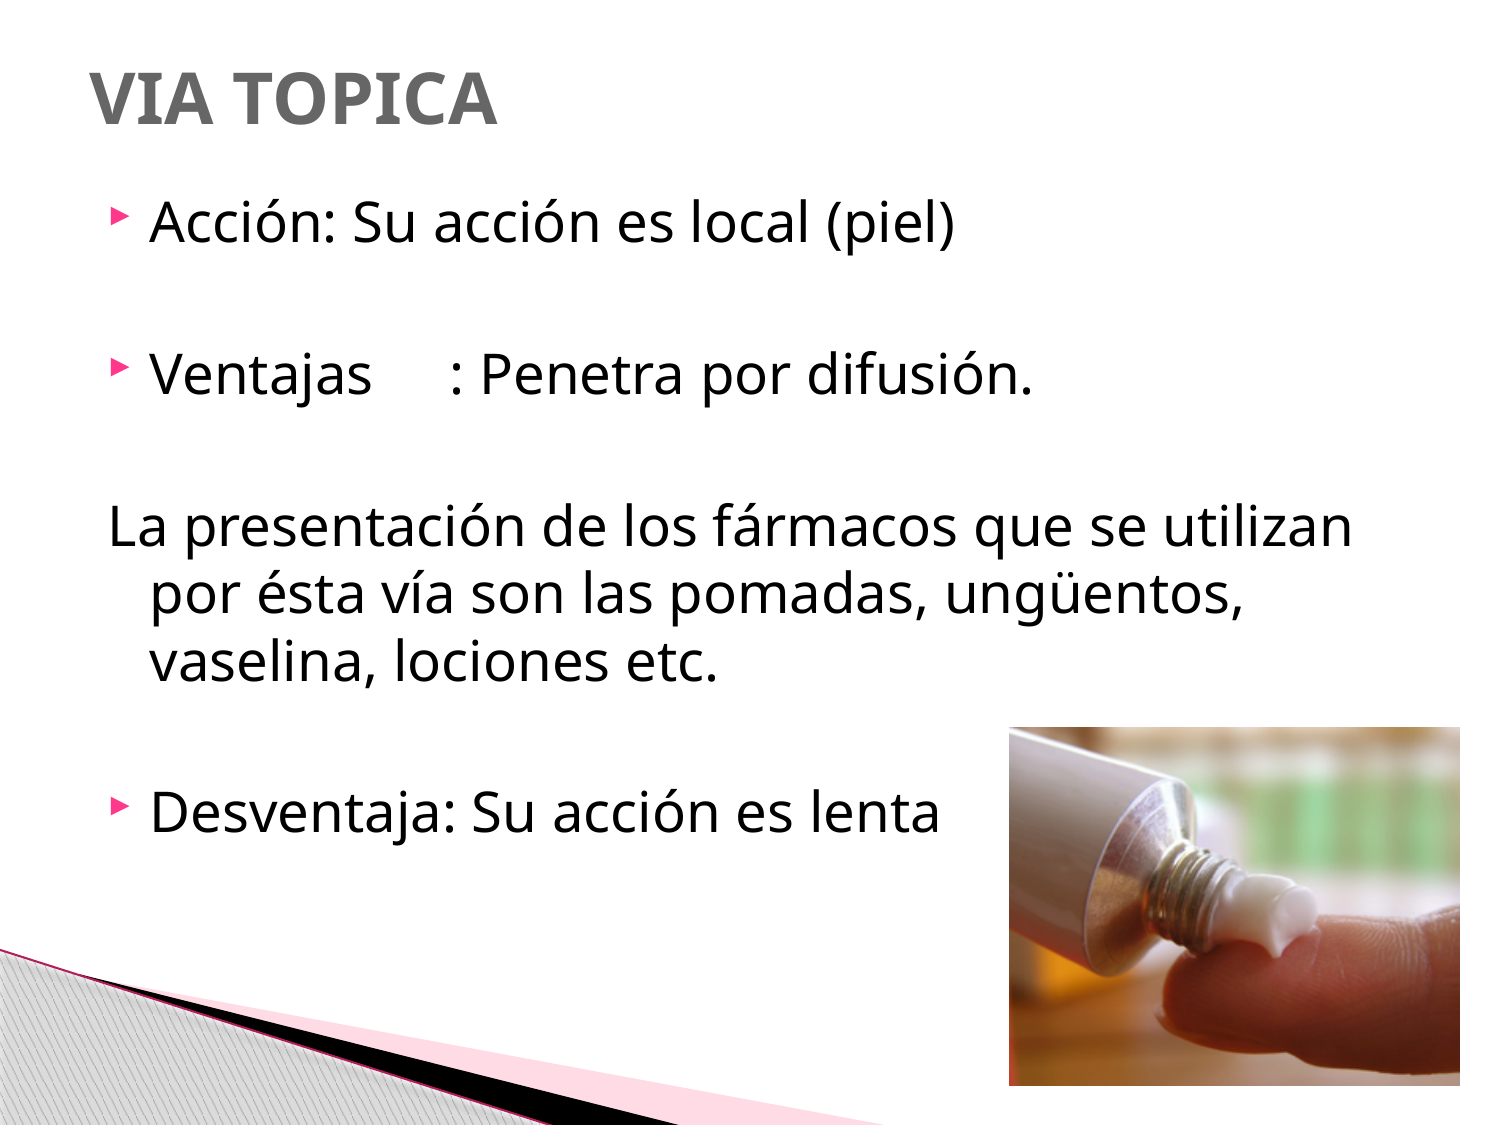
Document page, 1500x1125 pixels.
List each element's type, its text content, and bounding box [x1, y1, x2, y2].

list Acción: Su acción es local (piel) Ventajas : Penetra por difusión. La presentación de los fármacos que se utilizan por ésta vía son las pomadas, ungüentos, vaselina, lociones etc. Desventaja: Su acción es lenta [75, 233, 1425, 1047]
title VIA TOPICA [75, 45, 1425, 233]
picture [1009, 727, 1460, 1086]
